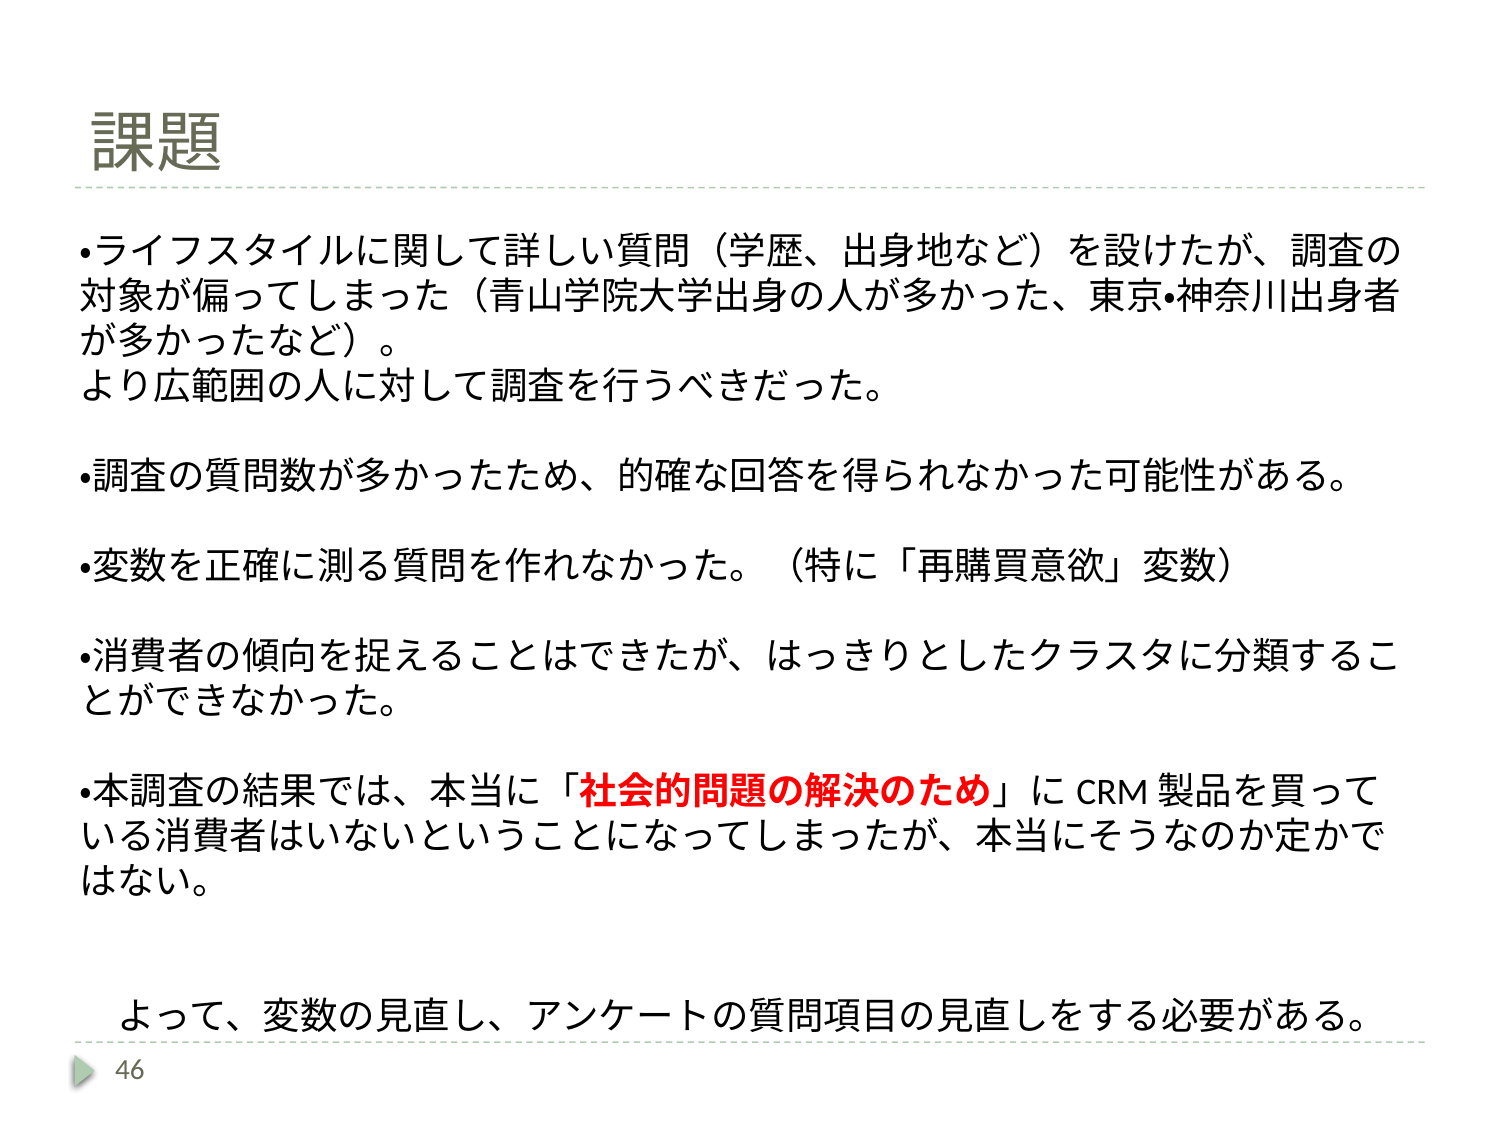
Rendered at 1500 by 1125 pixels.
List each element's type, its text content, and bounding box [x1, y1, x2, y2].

text_box ・ライフスタイルに関して詳しい質問（学歴、出身地など）を設けたが、調査の対象が偏ってしまった（青山学院大学出身の人が多かった、東京・神奈川出身者が多かったなど）。 より広範囲の人に対して調査を行うべきだった。 ・調査の質問数が多かったため、的確な回答を得られなかった可能性がある。 ・変数を正確に測る質問を作れなかった。（特に「再購買意欲」変数） ・消費者の傾向を捉えることはできたが、はっきりとしたクラスタに分類することができなかった。 ・本調査の結果では、本当に「社会的問題の解決のため」にCRM製品を買っている消費者はいないということになってしまったが、本当にそうなのか定かではない。 よって、変数の見直し、アンケートの質問項目の見直しをする必要がある。 [64, 219, 1424, 1125]
title 課題 [75, 37, 1425, 188]
